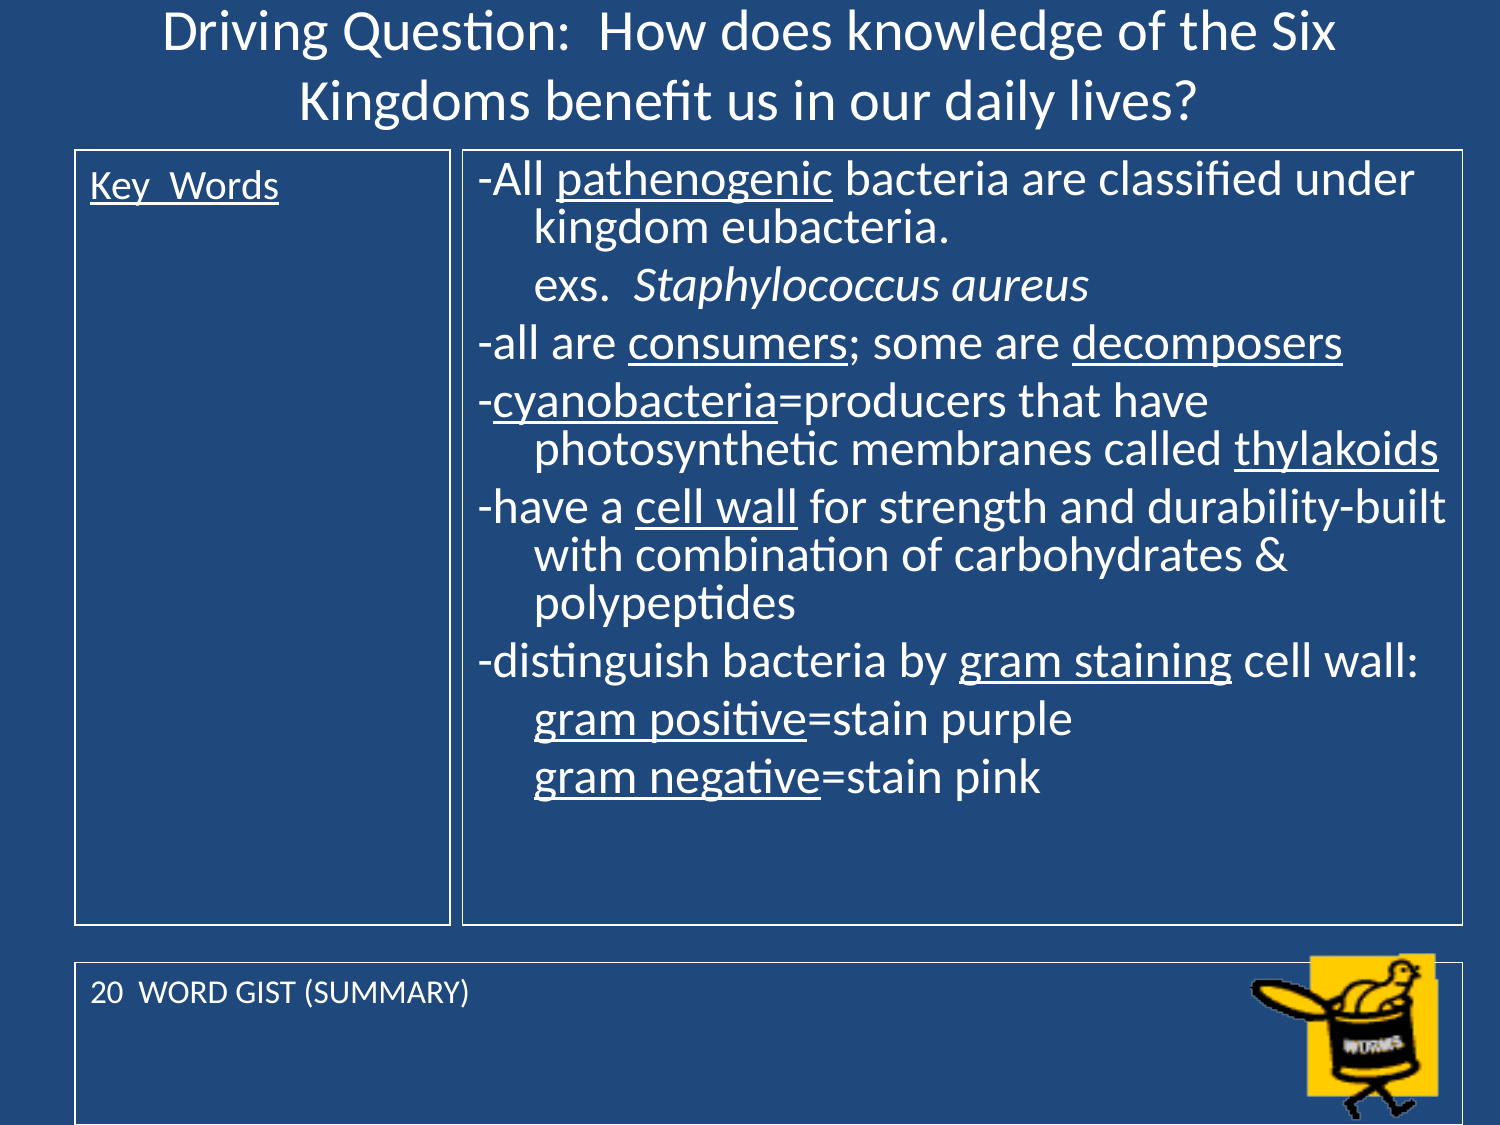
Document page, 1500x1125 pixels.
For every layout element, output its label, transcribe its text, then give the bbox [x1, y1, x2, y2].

list 20 WORD GIST (SUMMARY) [74, 962, 1244, 1125]
title Driving Question: How does knowledge of the Six Kingdoms benefit us in our daily lives? [74, 0, 1426, 126]
picture [1249, 924, 1451, 1125]
list Key Words [74, 149, 451, 926]
list 20 WORD GIST (SUMMARY) [1454, 962, 1463, 1125]
list -All pathenogenic bacteria are classified under kingdom eubacteria. exs. Staphylococcus aureus -all are consumers; some are decomposers -cyanobacteria=producers that have photosynthetic membranes called thylakoids -have a cell wall for strength and durability-built with combination of carbohydrates & polypeptides -distinguish bacteria by gram staining cell wall: gram positive=stain purple gram negative=stain pink [462, 149, 1463, 926]
